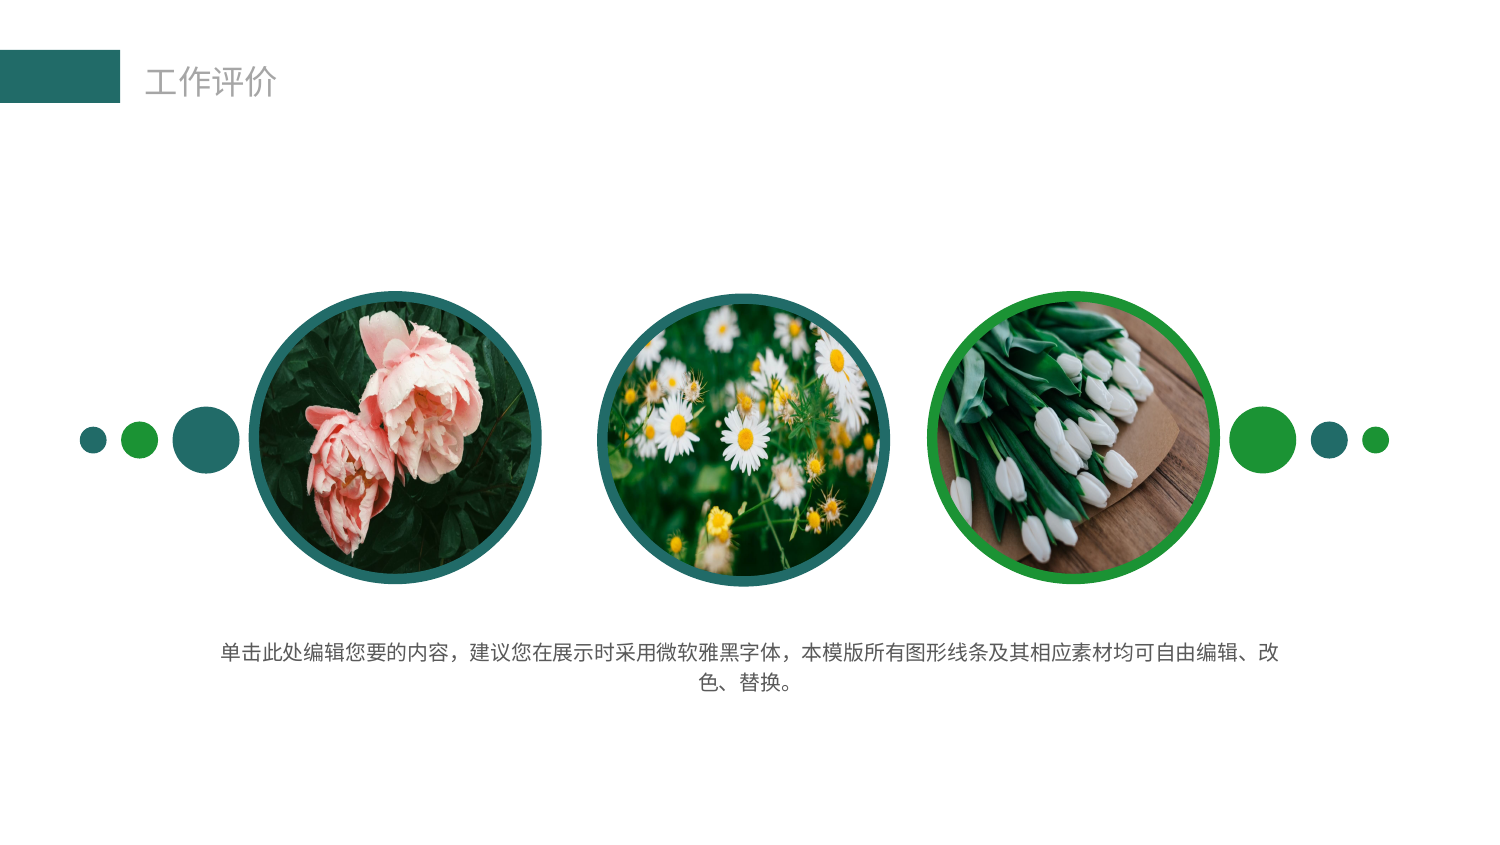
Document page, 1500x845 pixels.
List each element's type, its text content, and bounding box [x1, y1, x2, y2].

text_box 单击此处编辑您要的内容，建议您在展示时采用微软雅黑字体，本模版所有图形线条及其相应素材均可自由编辑、改色、替换。 [206, 628, 1294, 710]
text_box [601, 297, 886, 583]
text_box [252, 295, 538, 581]
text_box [79, 406, 240, 474]
text_box [931, 295, 1216, 581]
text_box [1229, 406, 1390, 474]
